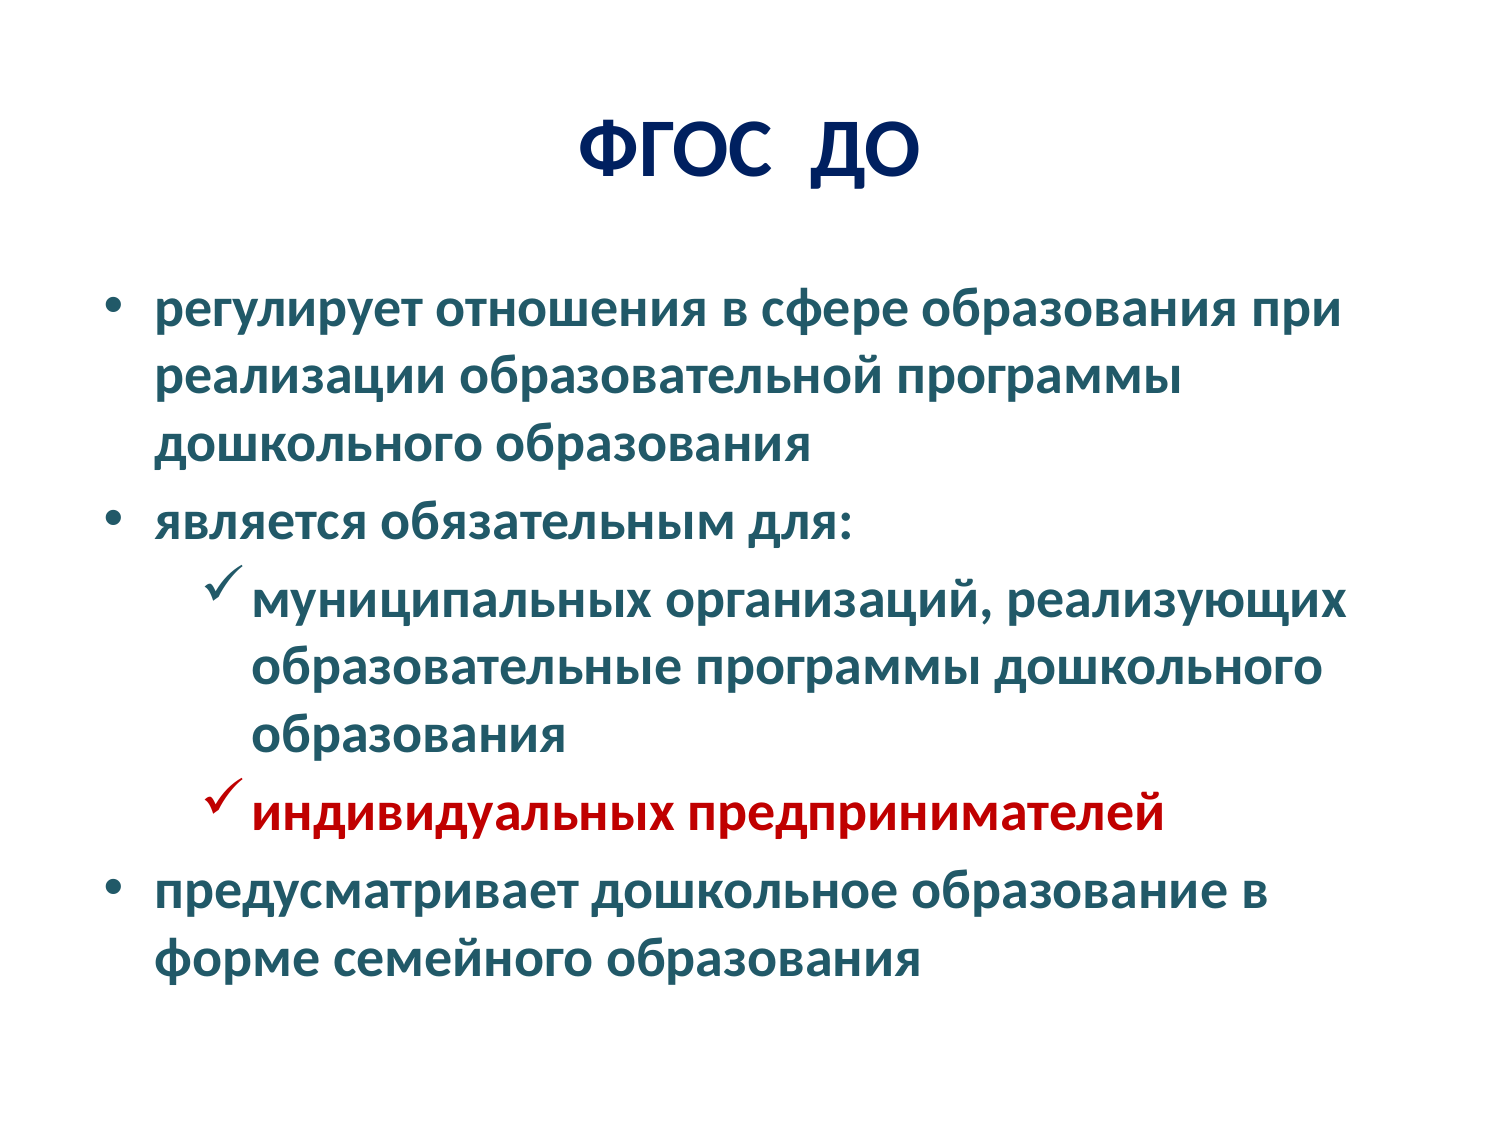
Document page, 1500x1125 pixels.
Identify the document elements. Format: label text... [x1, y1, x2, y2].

list регулирует отношения в сфере образования при реализации образовательной программы дошкольного образования является обязательным для: муниципальных организаций, реализующих образовательные программы дошкольного образования индивидуальных предпринимателей предусматривает дошкольное образование в форме семейного образования [88, 263, 1439, 996]
title ФГОС ДО [75, 66, 1425, 220]
